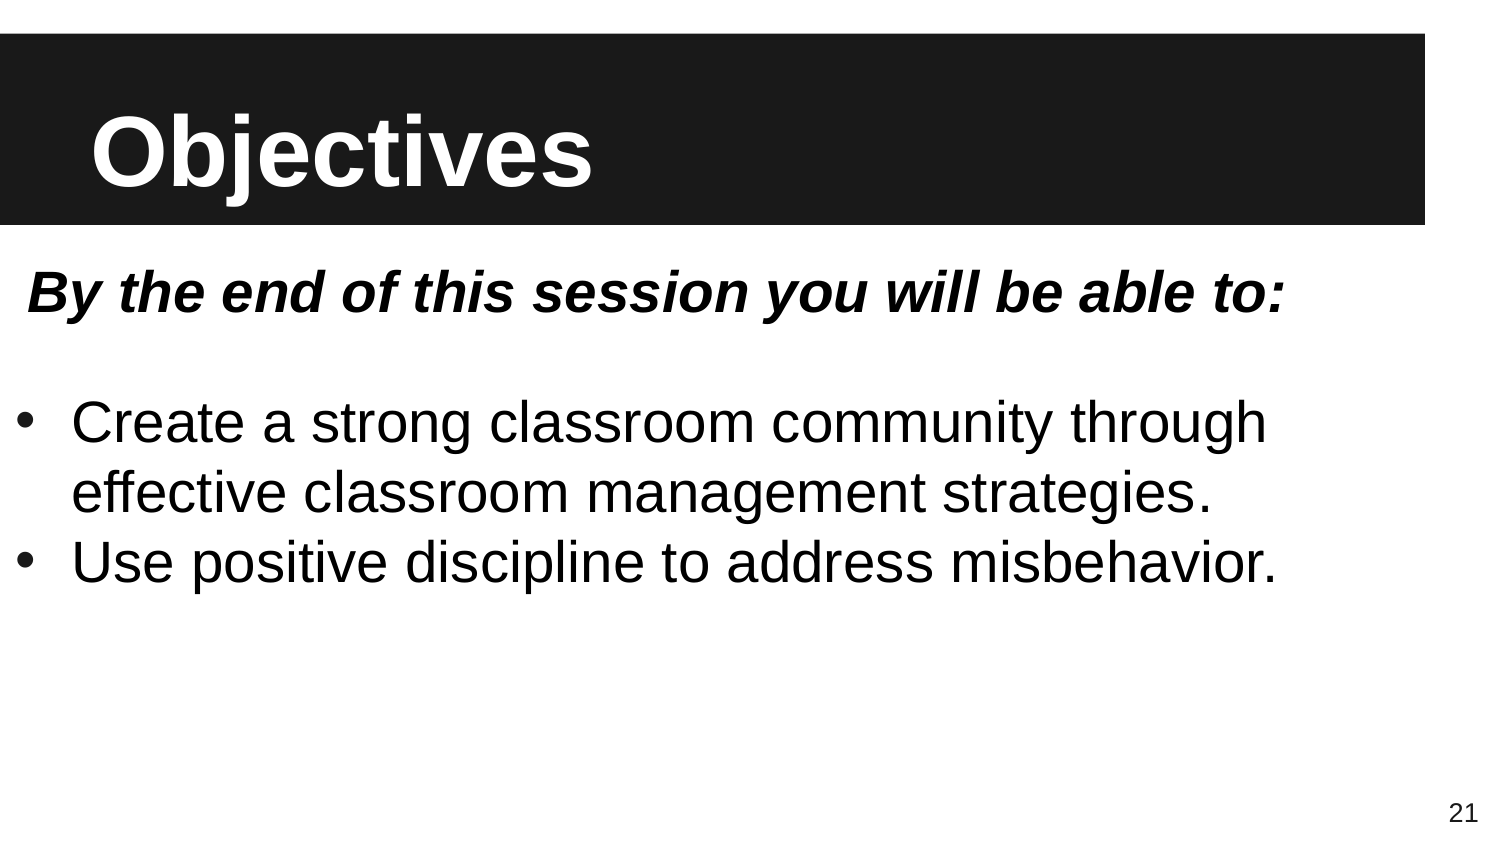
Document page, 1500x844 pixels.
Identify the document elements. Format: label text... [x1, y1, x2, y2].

slide_number 21 [1403, 779, 1494, 844]
title Objectives [75, 33, 1425, 221]
list By the end of this session you will be able to: Create a strong classroom community through effective classroom management strategies. Use positive discipline to address misbehavior. [0, 239, 1494, 808]
text_box [734, 396, 766, 448]
